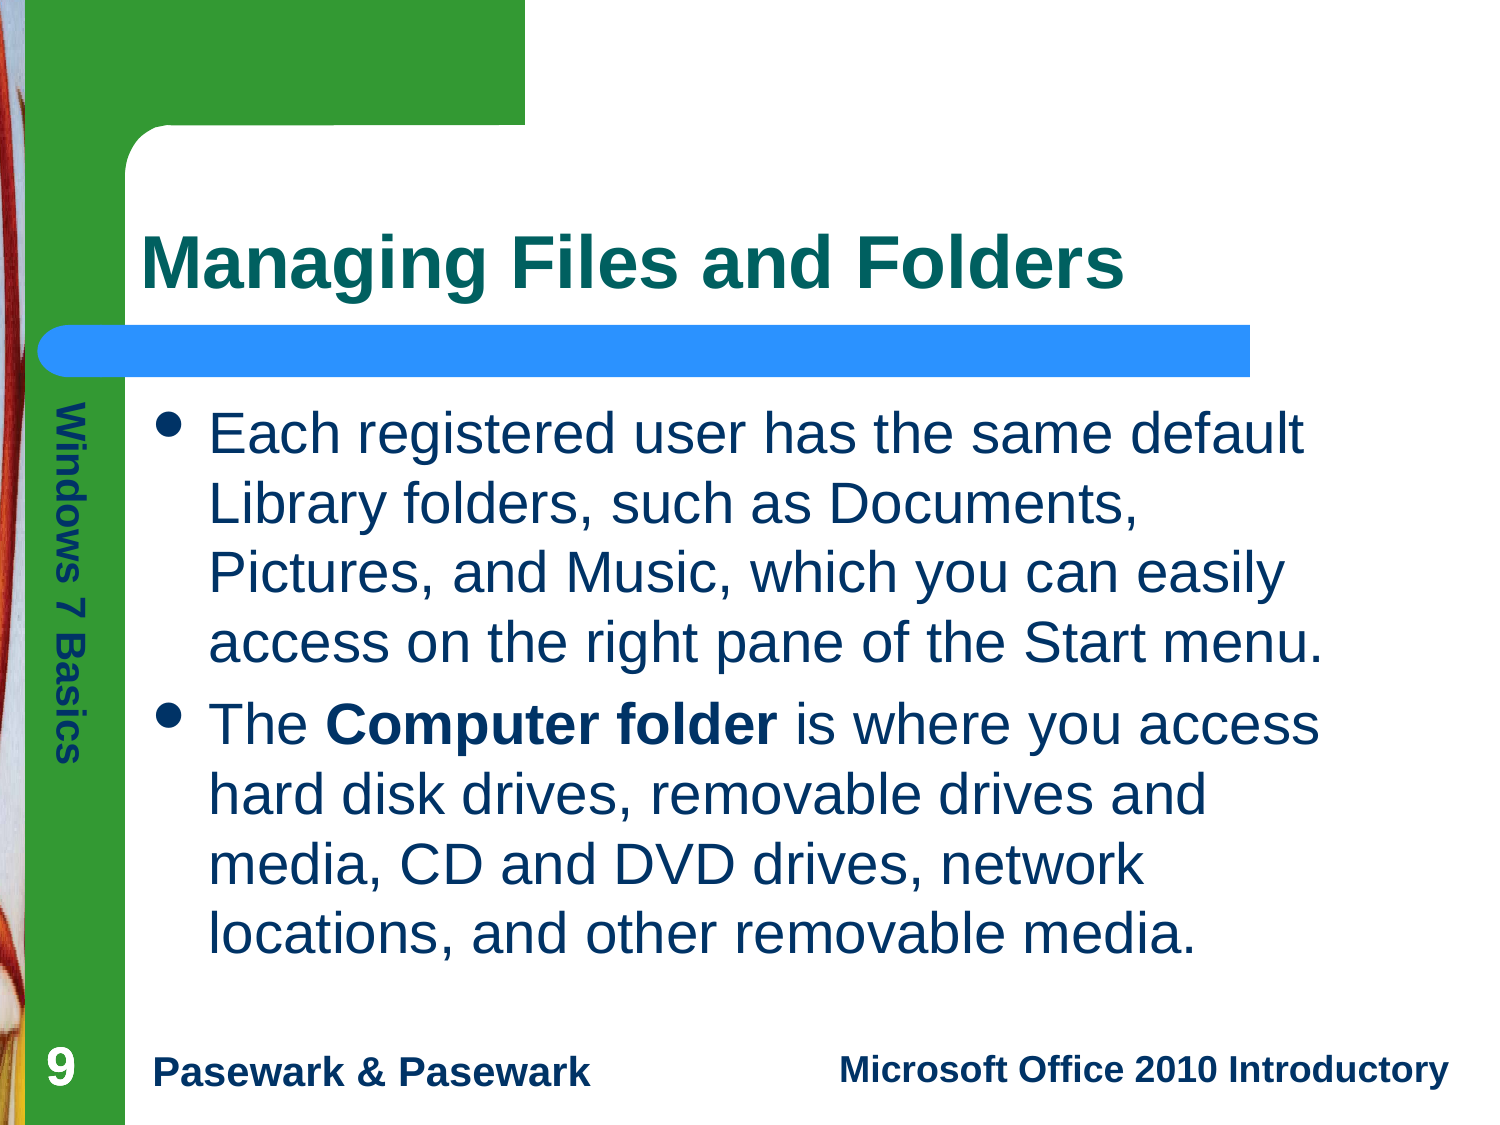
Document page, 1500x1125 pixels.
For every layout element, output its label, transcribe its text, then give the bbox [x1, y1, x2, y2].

title Managing Files and Folders [124, 124, 1426, 313]
list Each registered user has the same default Library folders, such as Documents, Pictures, and Music, which you can easily access on the right pane of the Start menu. The Computer folder is where you access hard disk drives, removable drives and media, CD and DVD drives, network locations, and other removable media. [137, 387, 1400, 1076]
picture [0, 0, 25, 1125]
text_box 9 [13, 1023, 111, 1105]
